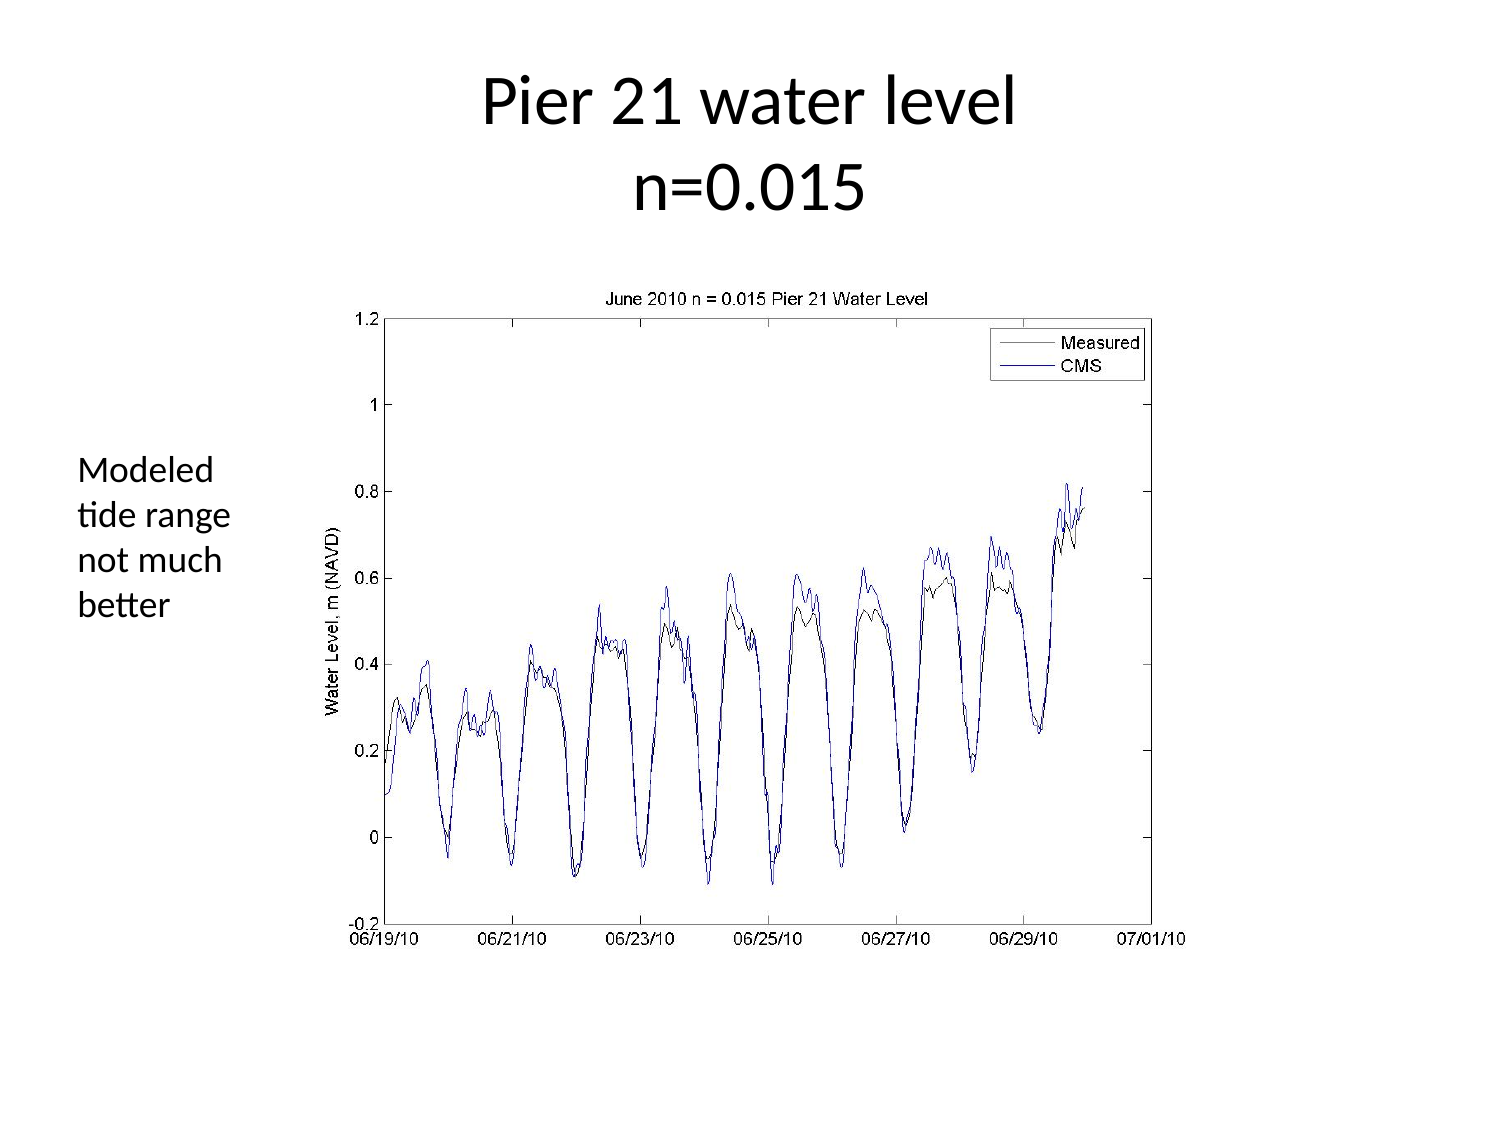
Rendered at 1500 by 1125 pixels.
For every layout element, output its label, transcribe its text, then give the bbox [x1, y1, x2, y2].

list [254, 262, 1246, 1006]
text_box Modeled tide range not much better [62, 437, 249, 633]
title Pier 21 water level n=0.015 [75, 45, 1425, 233]
